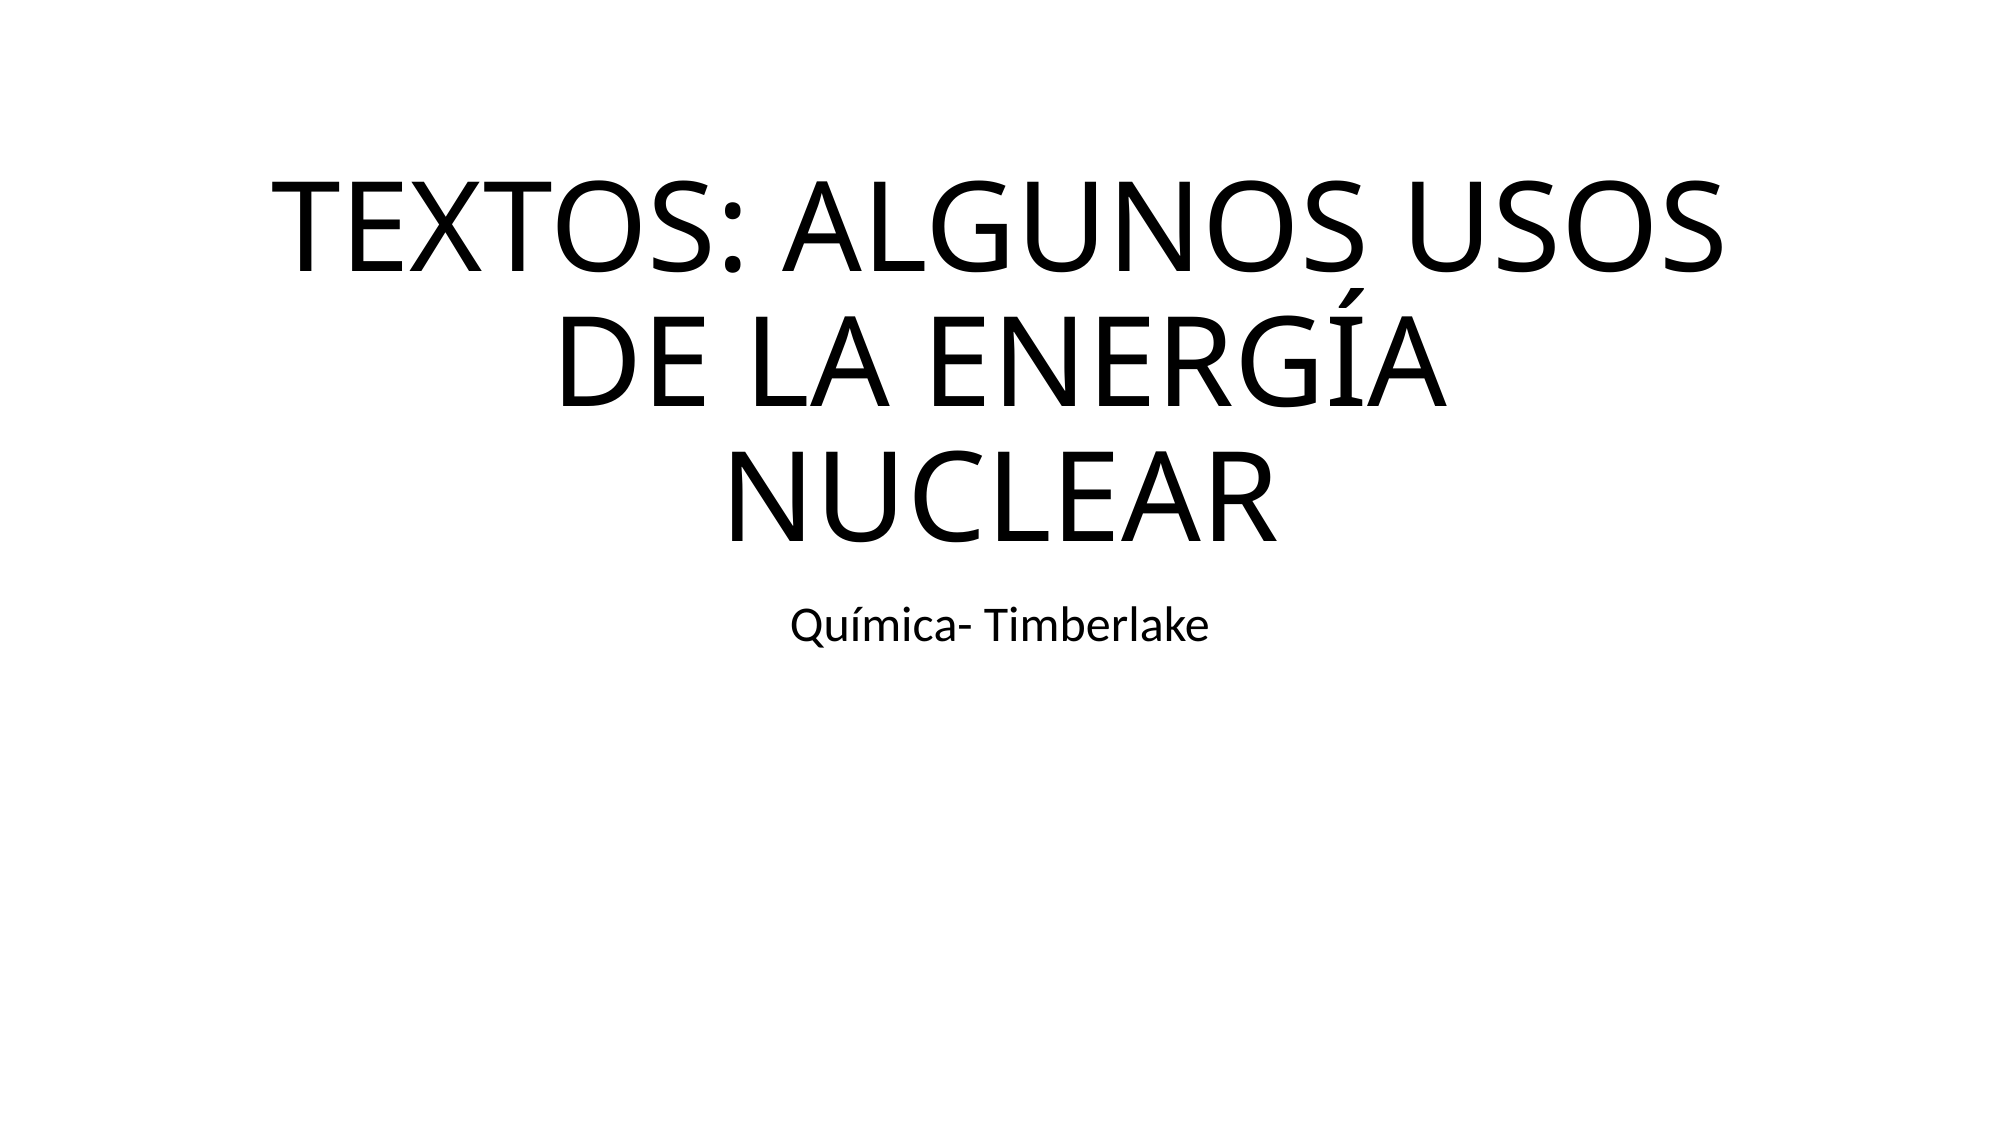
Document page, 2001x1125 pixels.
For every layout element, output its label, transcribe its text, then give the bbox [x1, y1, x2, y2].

subtitle Química- Timberlake [249, 590, 1750, 863]
title TEXTOS: ALGUNOS USOS DE LA ENERGÍA NUCLEAR [249, 184, 1750, 576]
